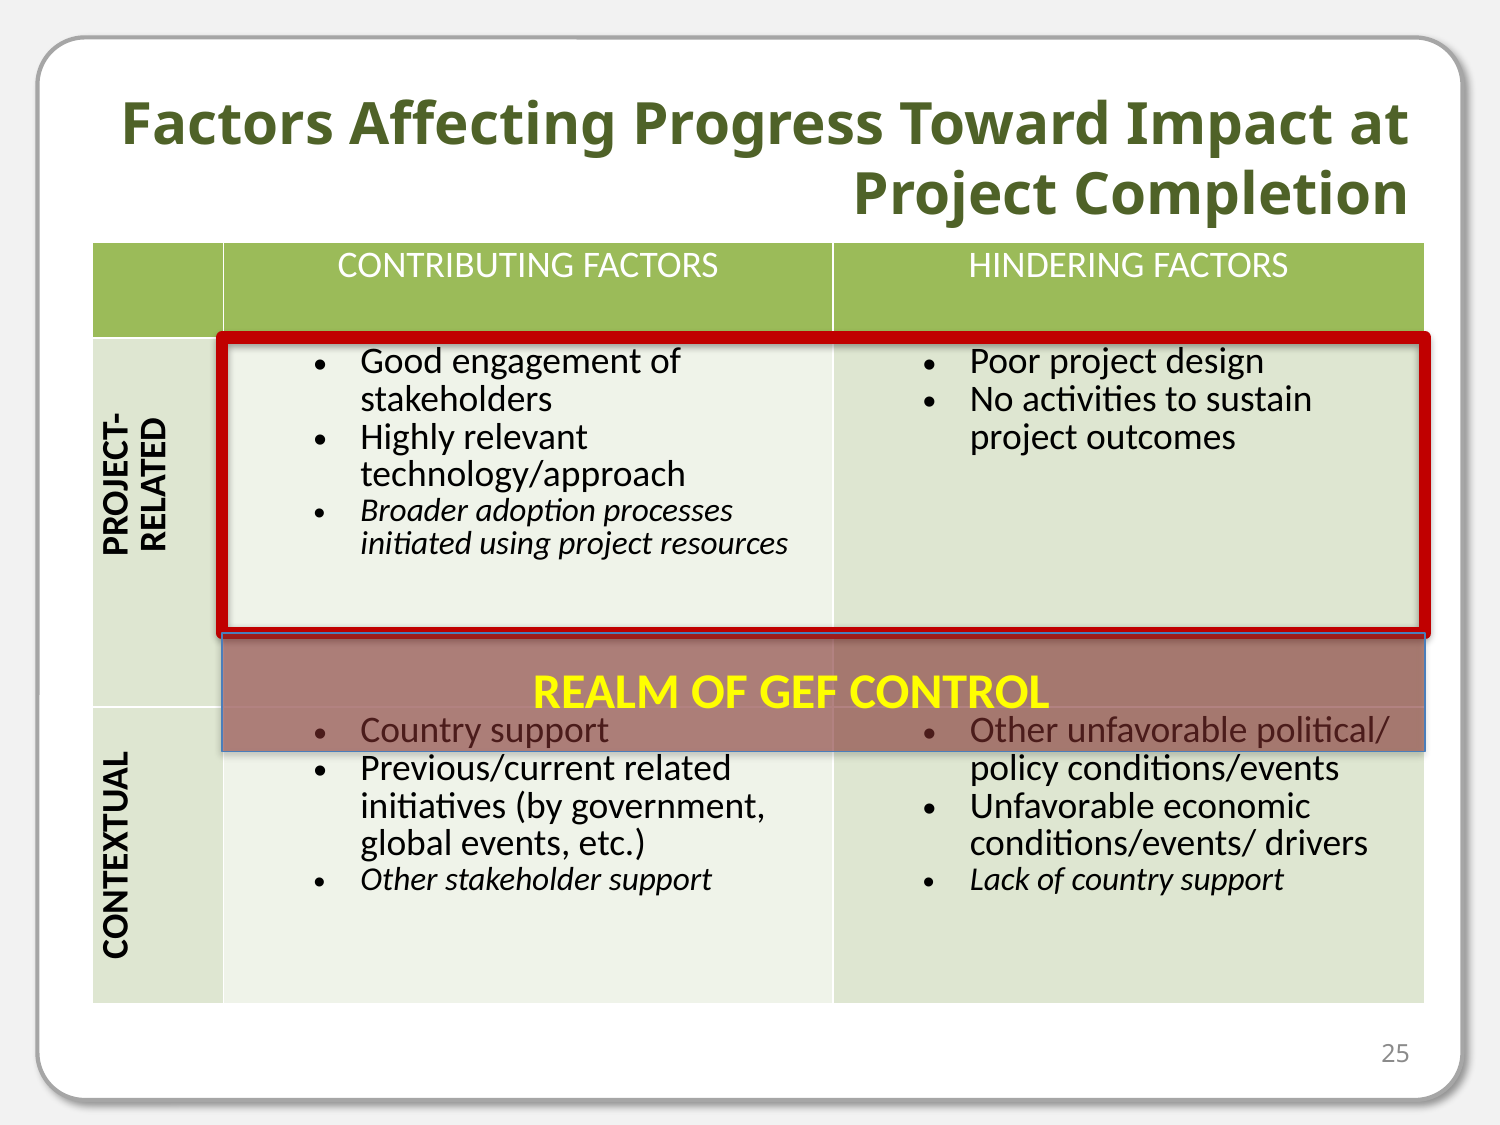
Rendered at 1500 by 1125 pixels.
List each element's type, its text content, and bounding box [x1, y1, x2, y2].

table_cell Country support Previous/current related initiatives (by government, global events, etc.) Other stakeholder support [224, 761, 832, 1003]
table_cell Other unfavorable political/ policy conditions/events Unfavorable economic conditions/events/ drivers Lack of country support [834, 760, 1424, 1003]
table_cell CONTEXTUAL [93, 708, 223, 1003]
table_cell PROJECT-RELATED [93, 339, 217, 706]
title Factors Affecting Progress Toward Impact at Project Completion [75, 62, 1425, 250]
table_header HINDERING FACTORS [834, 243, 1424, 336]
slide_number 25 [1074, 1025, 1425, 1085]
table_header [93, 243, 223, 337]
table_header CONTRIBUTING FACTORS [224, 243, 832, 335]
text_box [221, 632, 1426, 752]
text_box [221, 337, 1426, 632]
